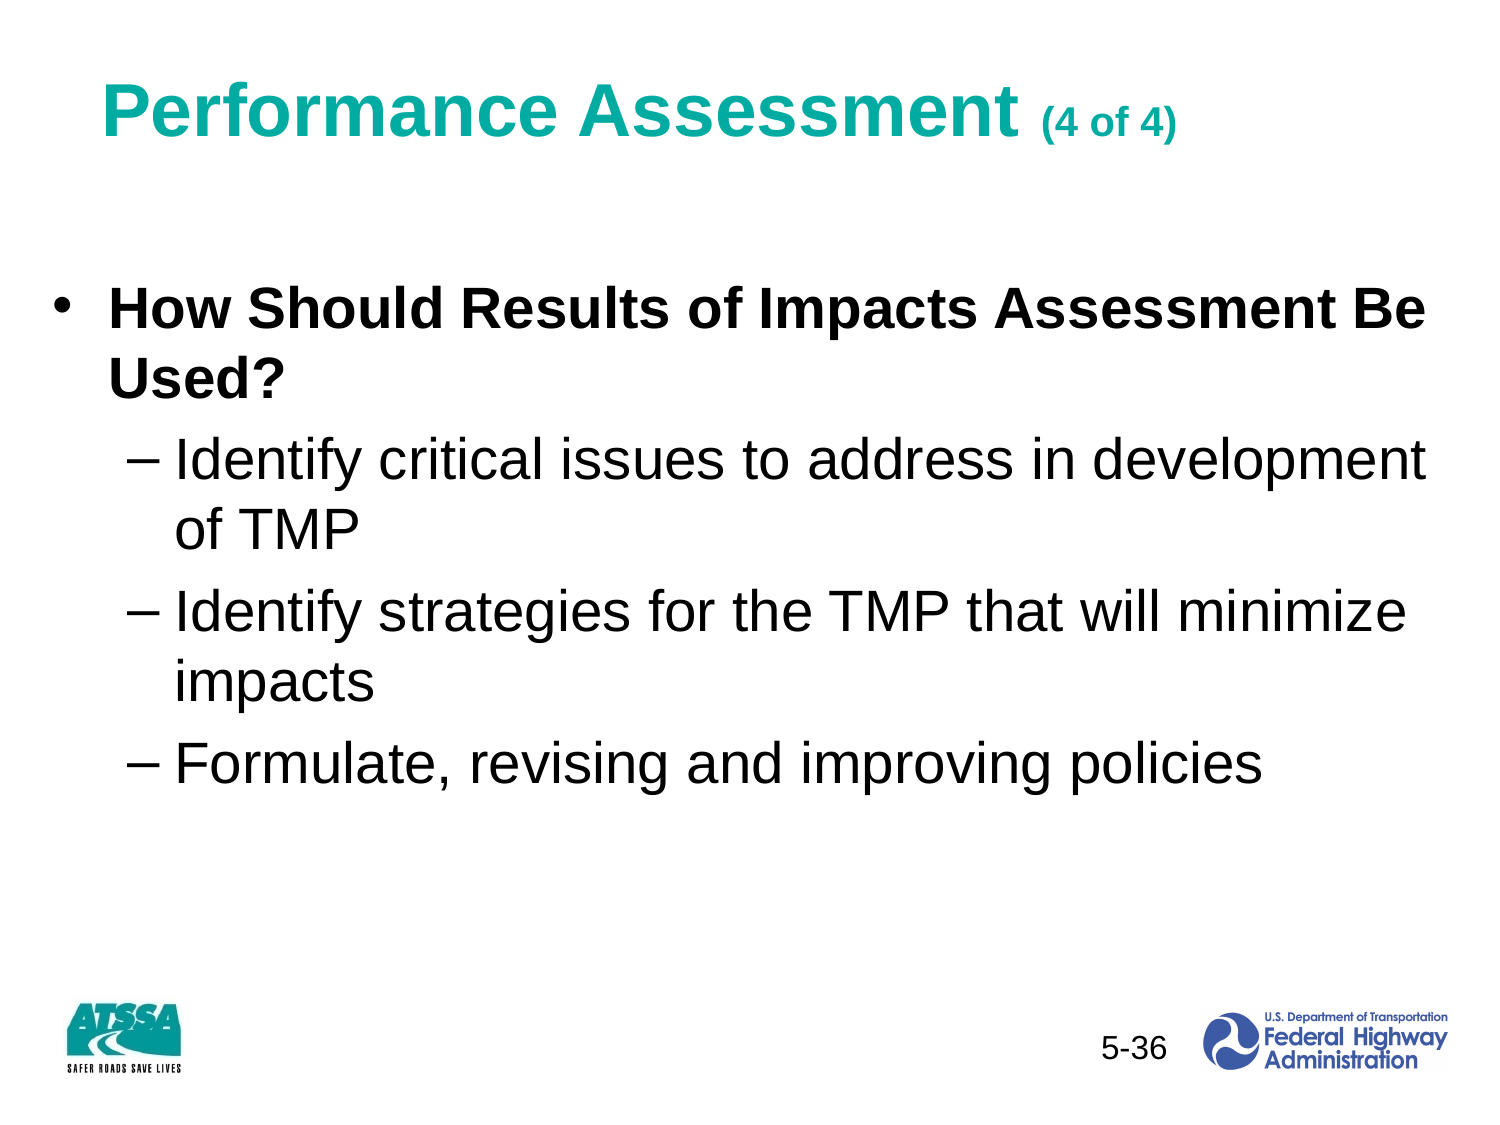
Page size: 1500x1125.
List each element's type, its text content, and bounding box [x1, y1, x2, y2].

picture [63, 1000, 185, 1077]
picture [1200, 1008, 1450, 1072]
list How Should Results of Impacts Assessment Be Used? Identify critical issues to address in development of TMP Identify strategies for the TMP that will minimize impacts Formulate, revising and improving policies [37, 262, 1500, 1000]
title Performance Assessment (4 of 4) [86, 0, 1500, 215]
